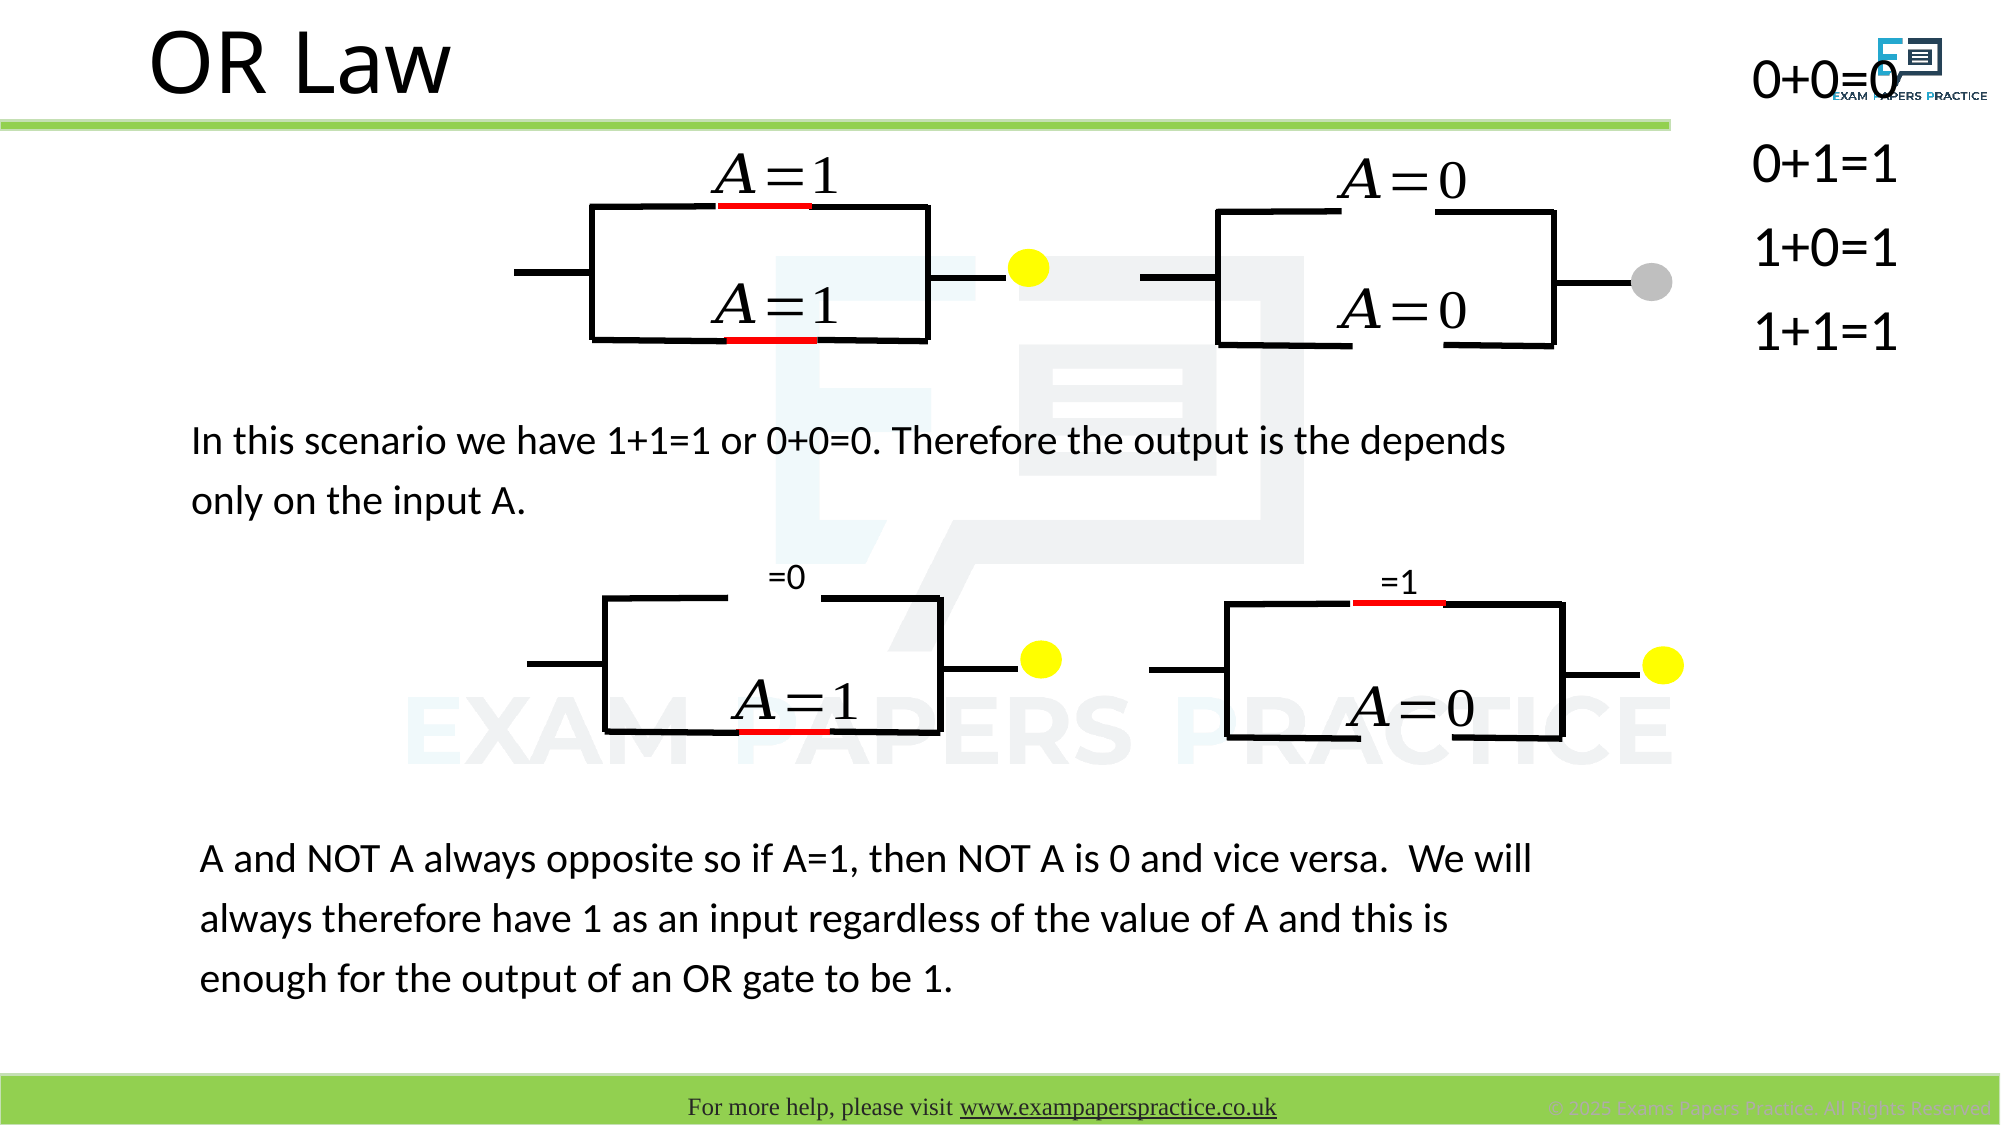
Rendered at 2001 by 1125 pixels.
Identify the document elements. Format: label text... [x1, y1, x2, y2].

text_box [1020, 640, 1062, 679]
text_box 0+0=0 0+1=1 1+0=1 1+1=1 [1737, 41, 2000, 372]
text_box [1007, 248, 1050, 287]
text_box A and NOT A always opposite so if A=1, then NOT A is 0 and vice versa. We will always therefore have 1 as an input regardless of the value of A and this is enough for the output of an OR gate to be 1. [184, 813, 1602, 950]
title OR Law [132, 11, 1858, 121]
text_box In this scenario we have 1+1=1 or 0+0=0. Therefore the output is the depends only on the input A. [176, 395, 1593, 531]
text_box [1642, 646, 1684, 685]
text_box [1630, 262, 1673, 302]
